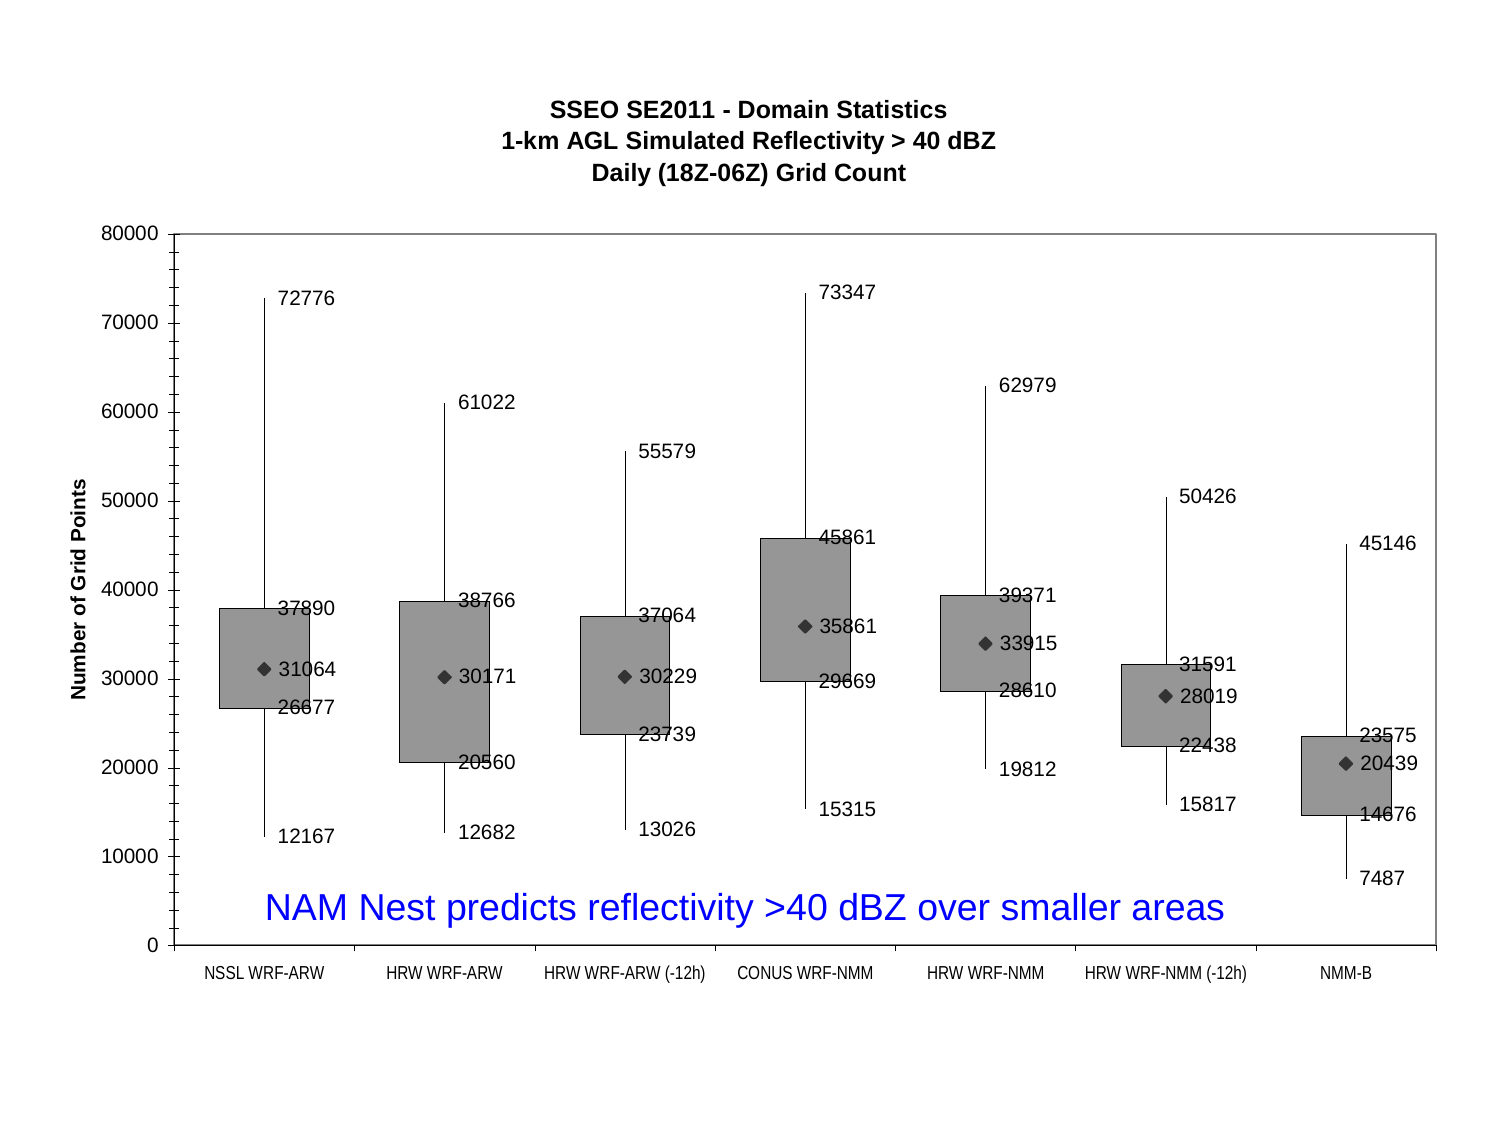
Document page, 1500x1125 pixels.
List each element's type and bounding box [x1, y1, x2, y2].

picture [38, 75, 1462, 1050]
